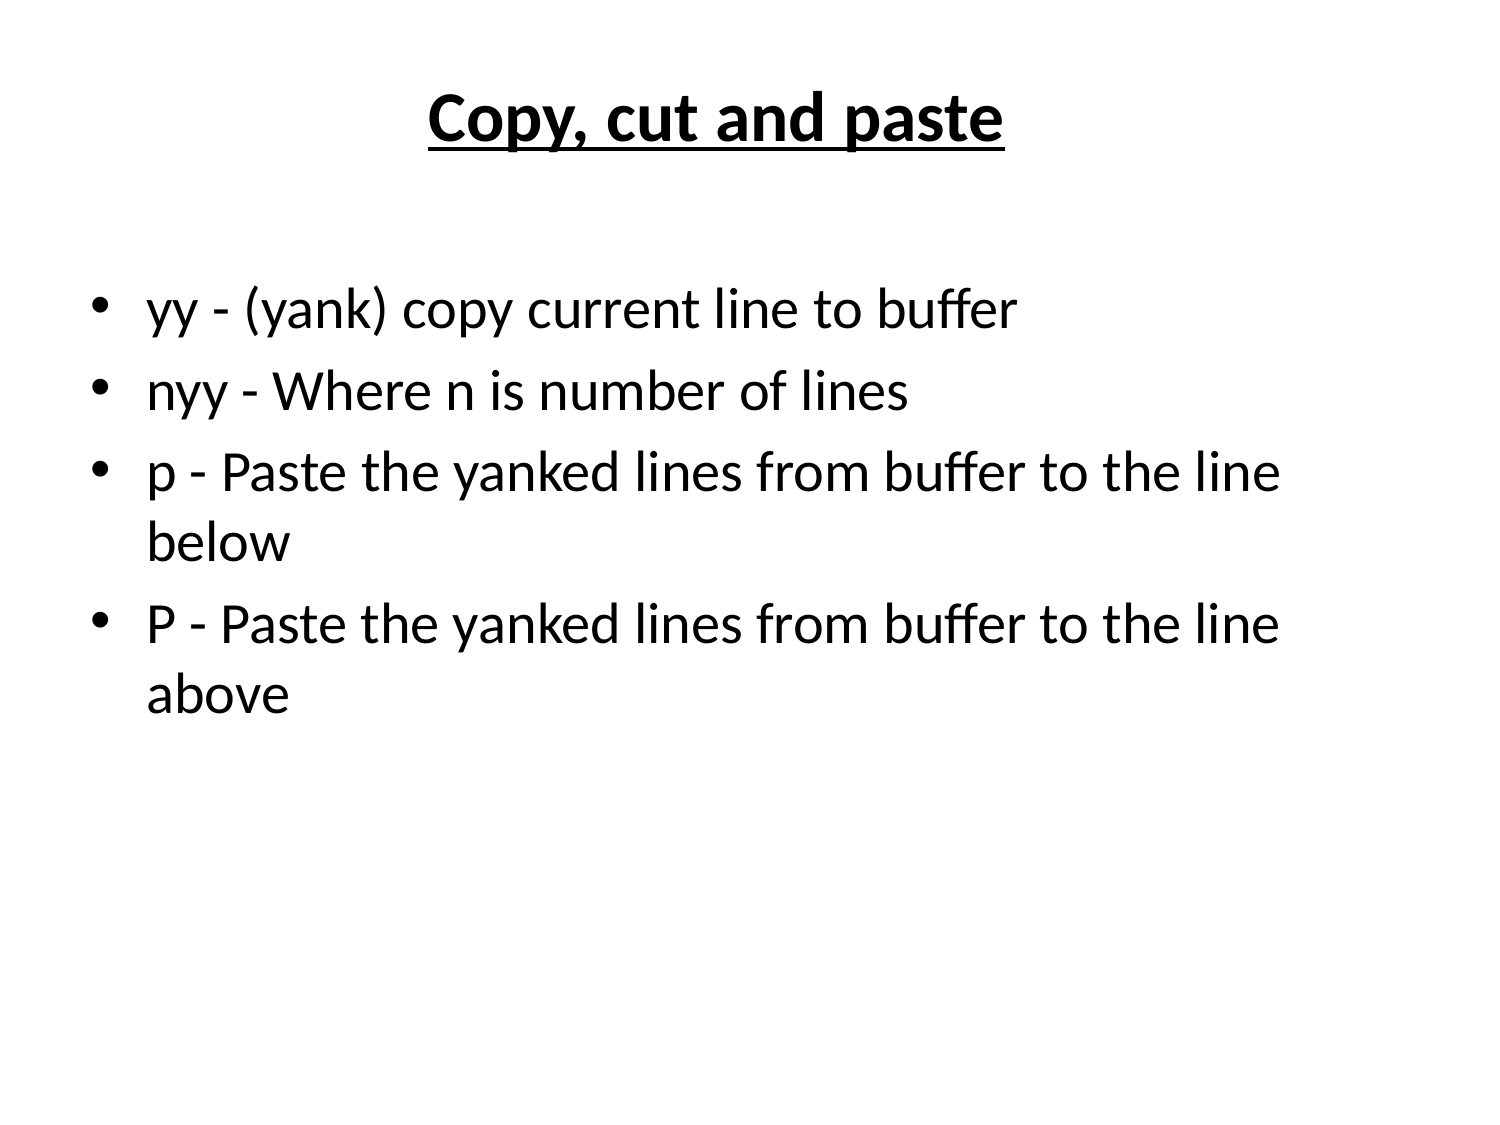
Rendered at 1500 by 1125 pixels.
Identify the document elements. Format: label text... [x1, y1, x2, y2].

list yy - (yank) copy current line to buffer nyy - Where n is number of lines p - Paste the yanked lines from buffer to the line below P - Paste the yanked lines from buffer to the line above [75, 262, 1425, 1005]
title Copy, cut and paste [50, 62, 1400, 250]
